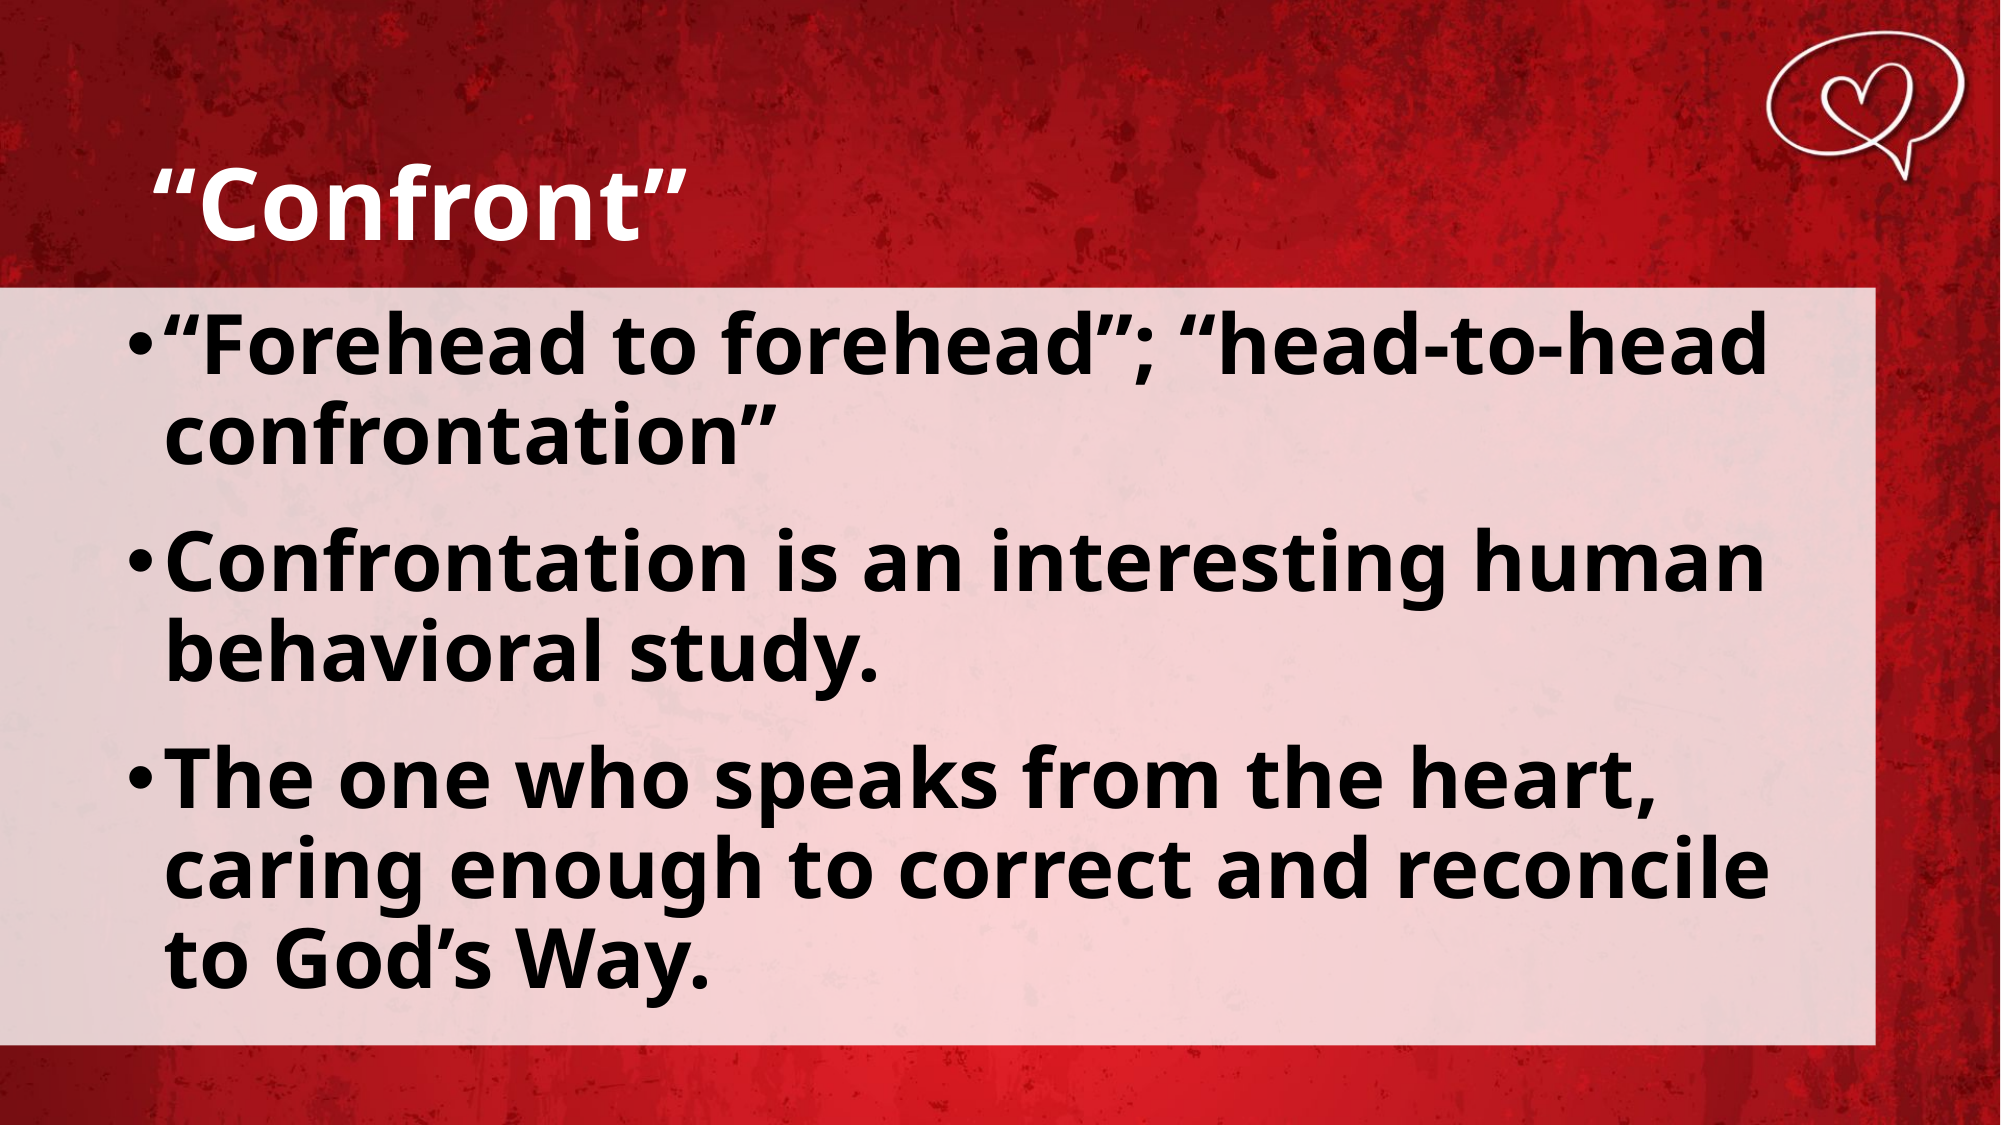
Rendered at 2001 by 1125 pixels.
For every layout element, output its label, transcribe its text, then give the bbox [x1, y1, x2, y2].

picture [0, 0, 2001, 1125]
list “Forehead to forehead”; “head-to-head confrontation” Confrontation is an interesting human behavioral study. The one who speaks from the heart, caring enough to correct and reconcile to God’s Way. [110, 286, 1816, 1023]
title “Confront” [137, 59, 1863, 271]
